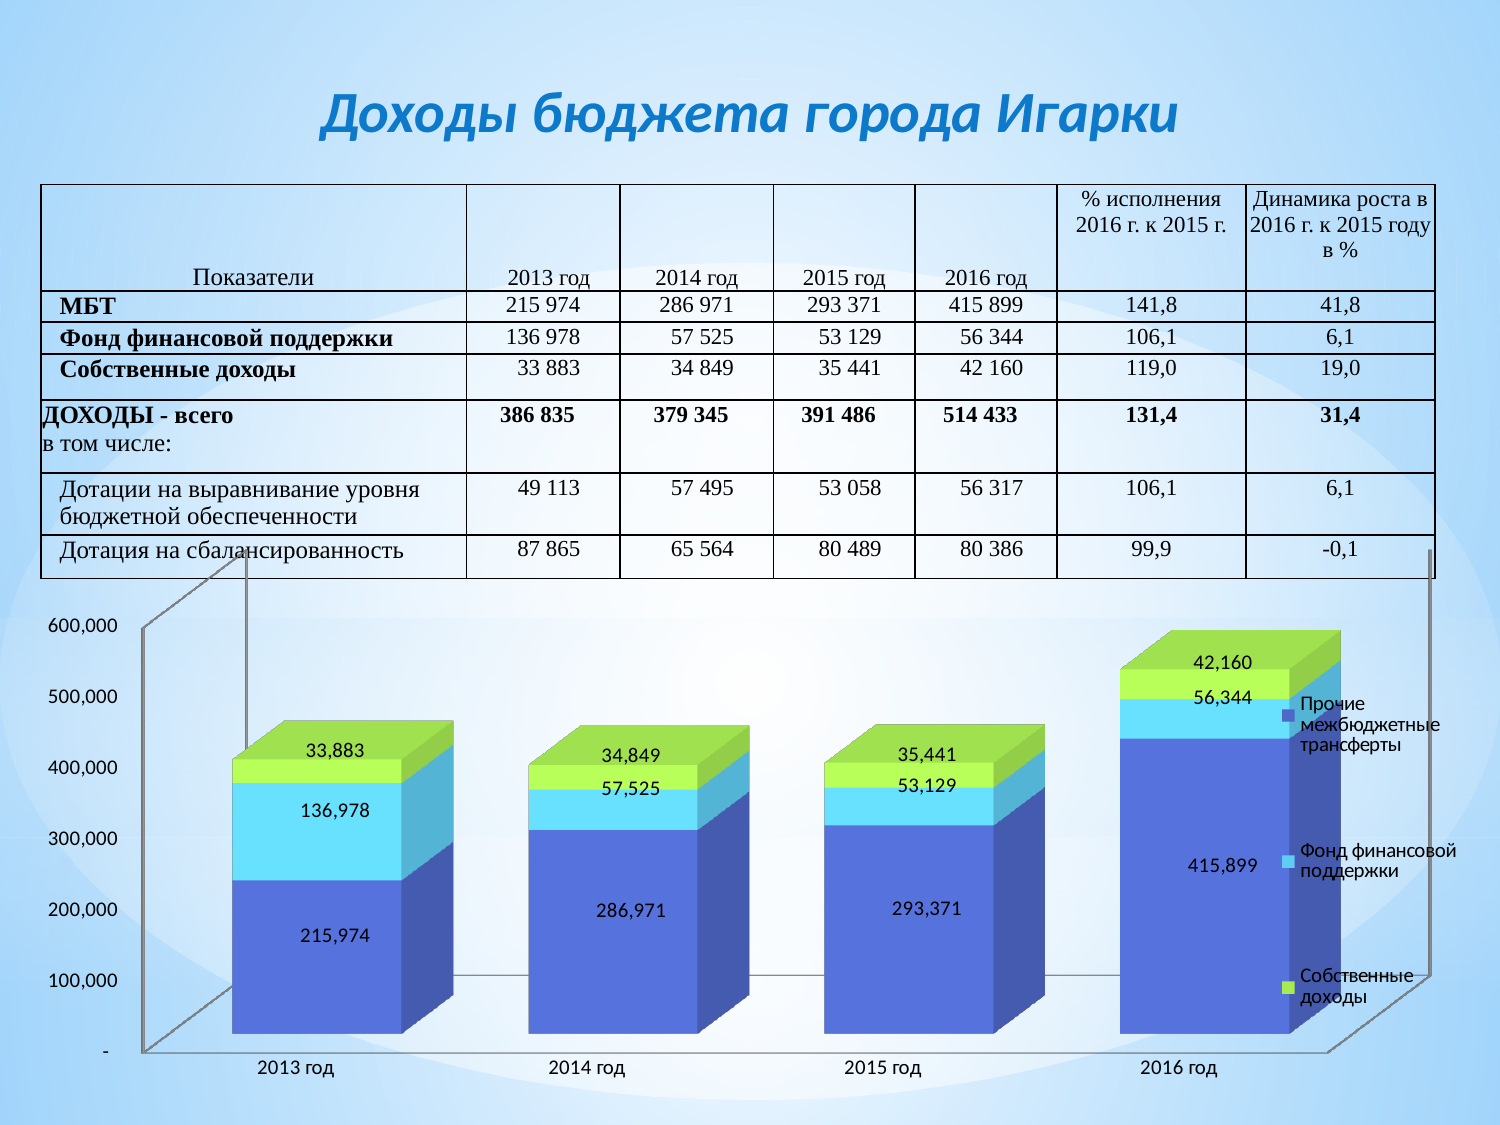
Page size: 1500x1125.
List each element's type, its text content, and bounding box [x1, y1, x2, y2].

table_cell 41,8 [1247, 292, 1434, 321]
table_cell 119,0 [1058, 355, 1245, 399]
table_cell Фонд финансовой поддержки [42, 323, 466, 353]
table_cell 19,0 [1247, 355, 1434, 399]
table_cell 34 849 [621, 355, 773, 399]
table_cell 141,8 [1058, 292, 1245, 321]
table_cell 57 525 [621, 323, 773, 353]
table_cell МБТ [42, 292, 466, 321]
chart [0, 444, 1471, 1107]
table_cell 35 441 [774, 355, 914, 399]
table_cell 514 433 [916, 401, 1056, 441]
table_cell 215 974 [467, 292, 619, 321]
table_cell 6,1 [1247, 323, 1434, 353]
table_cell 379 345 [621, 401, 773, 441]
table_cell 31,4 [1247, 401, 1434, 441]
table_header 2016 год [916, 185, 1056, 290]
table_cell 53 129 [774, 323, 914, 353]
table_header % исполнения 2016 г. к 2015 г. [1058, 185, 1245, 290]
table_cell 415 899 [916, 292, 1056, 321]
table_cell 386 835 [467, 401, 619, 441]
table_cell 56 344 [916, 323, 1056, 353]
table_cell 391 486 [774, 401, 914, 441]
table_cell 293 371 [774, 292, 914, 321]
table_cell 42 160 [916, 355, 1056, 399]
table_header 2014 год [621, 185, 773, 290]
table_header Динамика роста в 2016 г. к 2015 году в % [1247, 185, 1434, 290]
table_header 2015 год [774, 185, 914, 290]
table_cell 33 883 [467, 355, 619, 399]
table_header Показатели [42, 185, 466, 290]
table_cell Собственные доходы [42, 355, 466, 399]
table_cell ДОХОДЫ - всего в том числе: [42, 401, 466, 441]
table_cell 106,1 [1058, 323, 1245, 353]
table_header 2013 год [467, 185, 619, 290]
table_cell 136 978 [467, 323, 619, 353]
table_cell 131,4 [1058, 401, 1245, 441]
table_cell 286 971 [621, 292, 773, 321]
text_box Доходы бюджета города Игарки [305, 66, 1195, 152]
